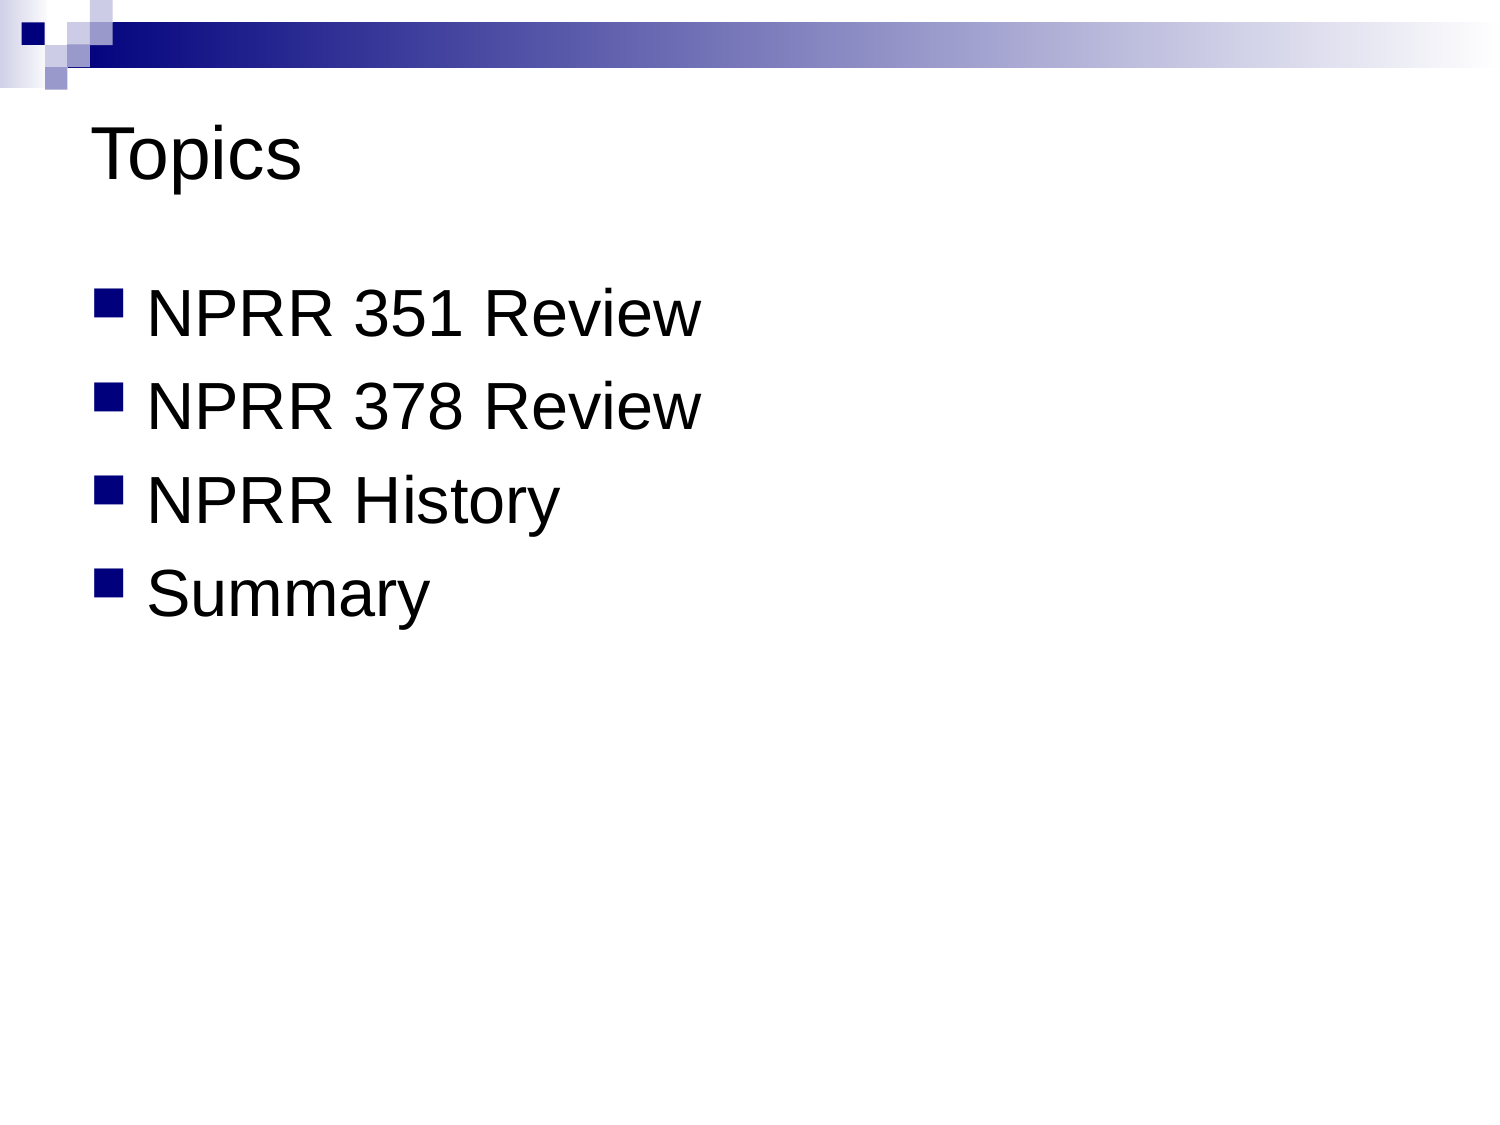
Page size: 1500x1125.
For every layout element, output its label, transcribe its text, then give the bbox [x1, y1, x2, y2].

list NPRR 351 Review NPRR 378 Review NPRR History Summary [74, 262, 1426, 1013]
title Topics [74, 74, 1213, 226]
